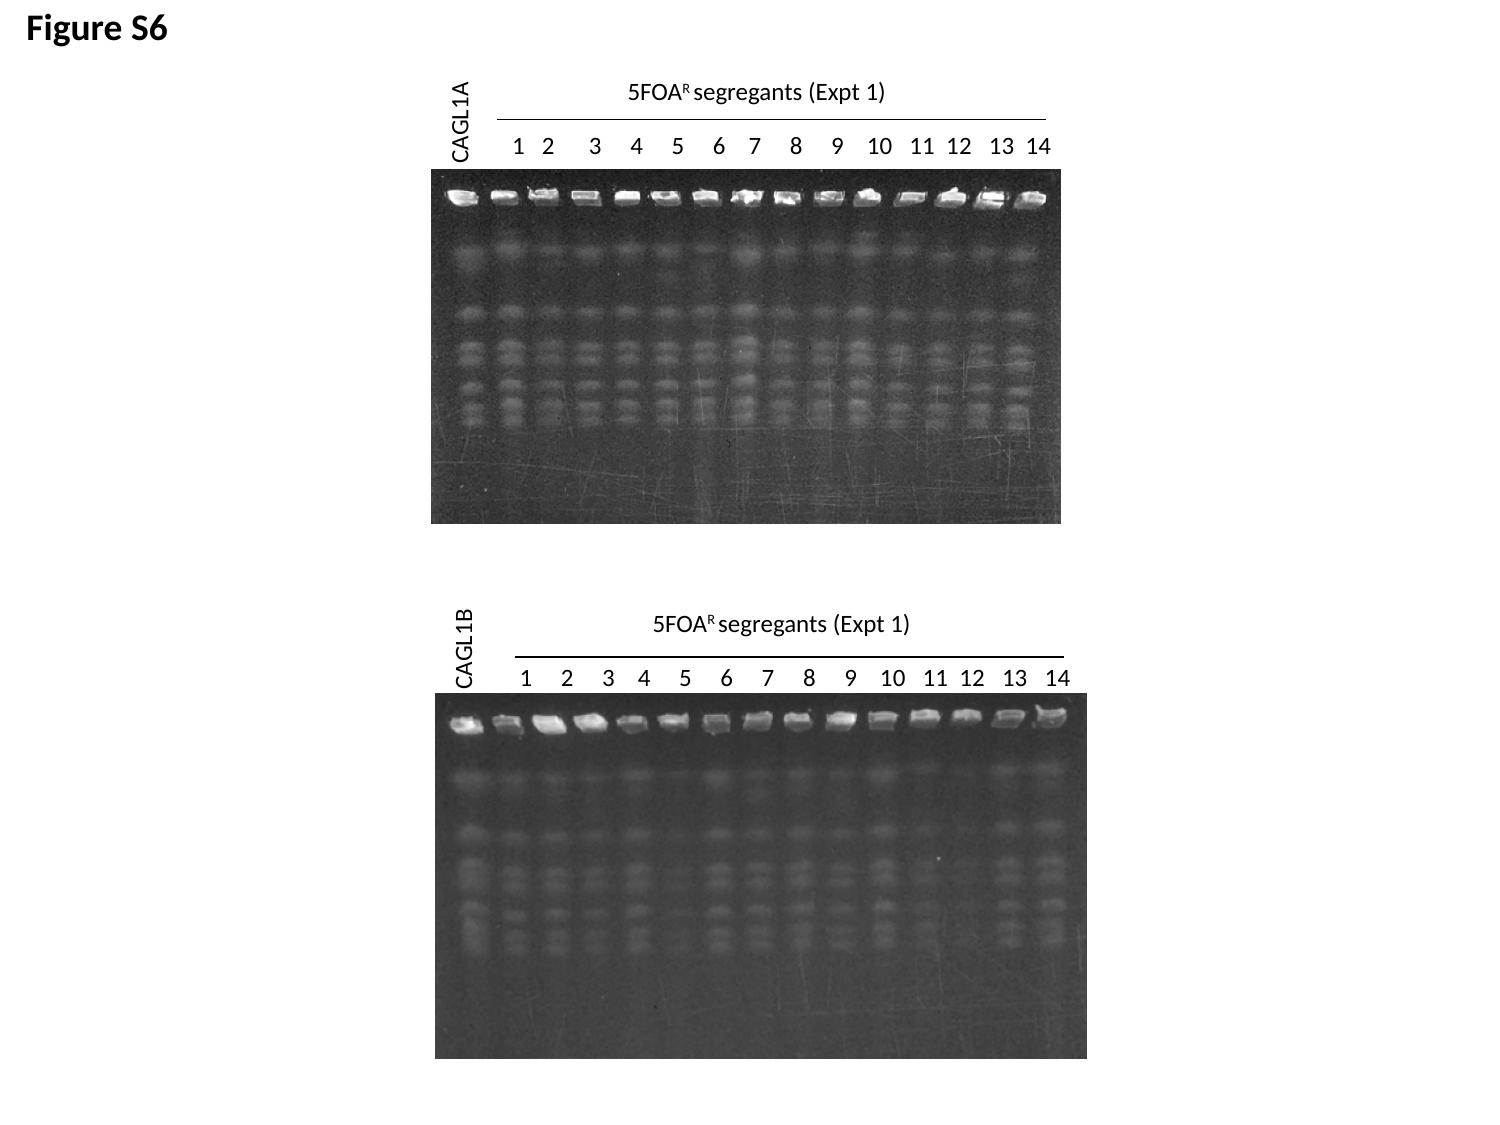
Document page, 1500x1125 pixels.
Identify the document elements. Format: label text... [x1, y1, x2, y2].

text_box 1 2 3 4 5 6 7 8 9 10 11 12 13 14 [499, 653, 1093, 699]
text_box CAGL1B [439, 594, 485, 692]
text_box 1 2 3 4 5 6 7 8 9 10 11 12 13 14 [491, 122, 1075, 167]
text_box Figure S6 [11, 0, 201, 56]
picture [431, 169, 1061, 524]
text_box 5FOAR segregants (Expt 1) [550, 68, 964, 113]
text_box CAGL1A [435, 67, 481, 167]
picture [435, 693, 1087, 1059]
text_box 5FOAR segregants (Expt 1) [575, 599, 989, 645]
